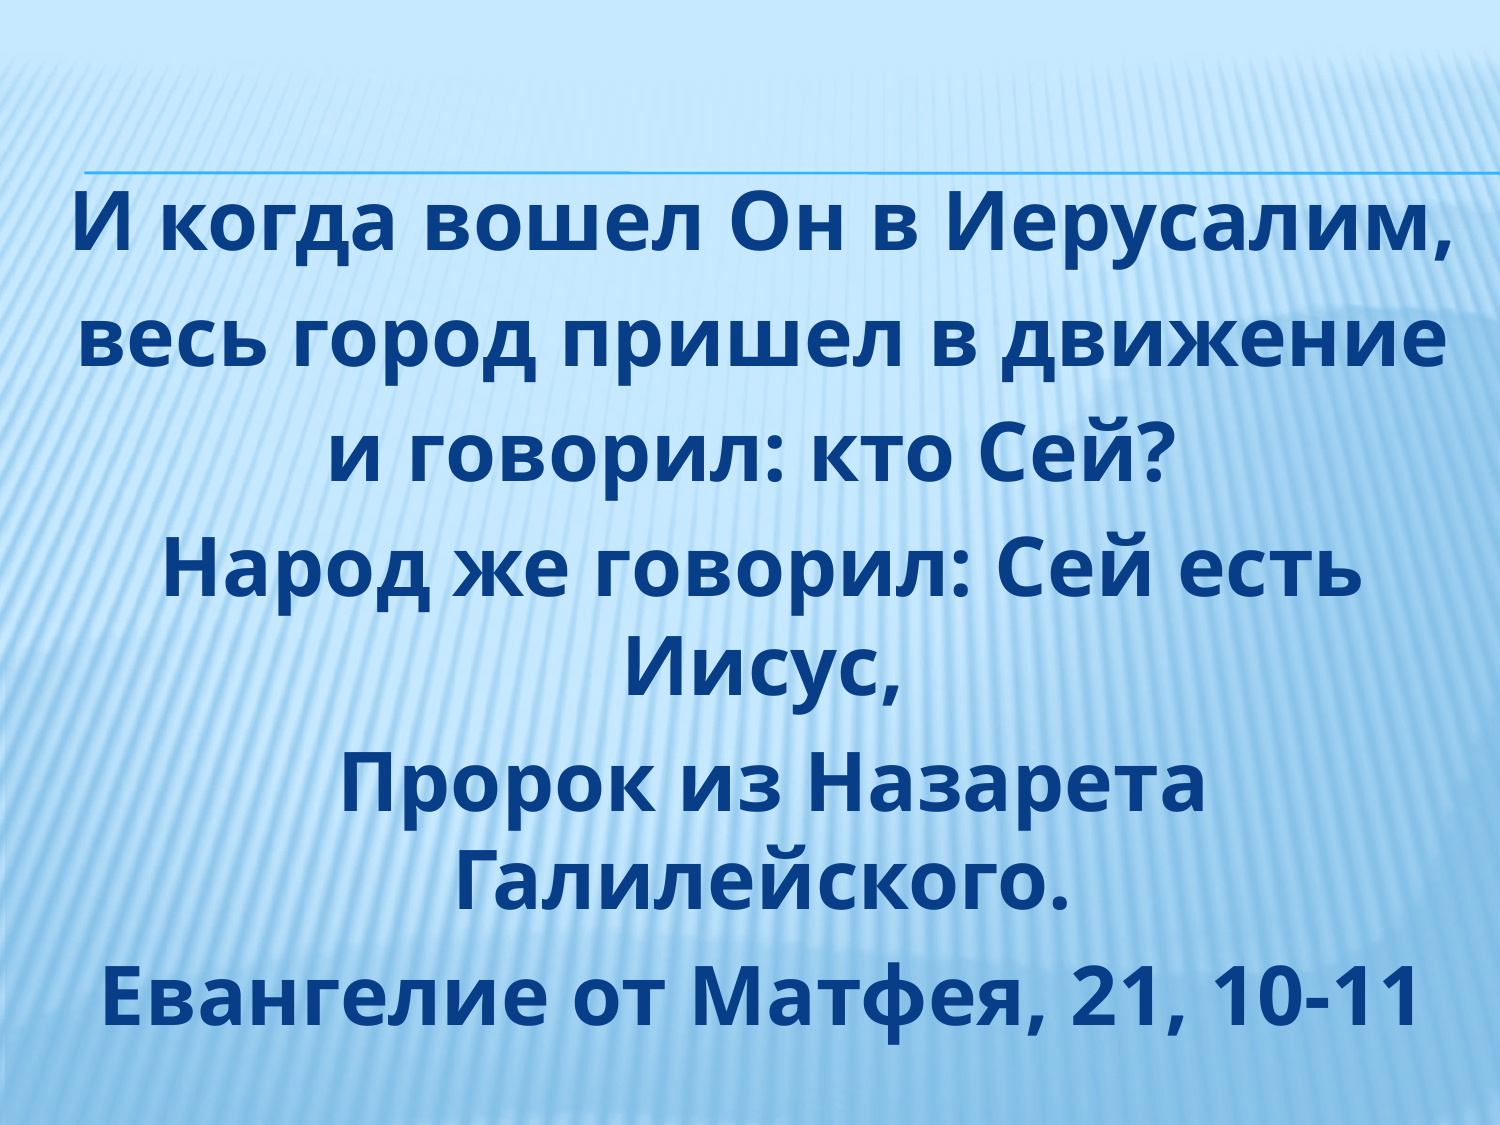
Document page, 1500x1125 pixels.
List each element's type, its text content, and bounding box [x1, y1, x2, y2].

list И когда вошел Он в Иерусалим, весь город пришел в движение и говорил: кто Сей? Народ же говорил: Сей есть Иисус, Пророк из Назарета Галилейского. Евангелие от Матфея, 21, 10-11 [49, 160, 1476, 1083]
